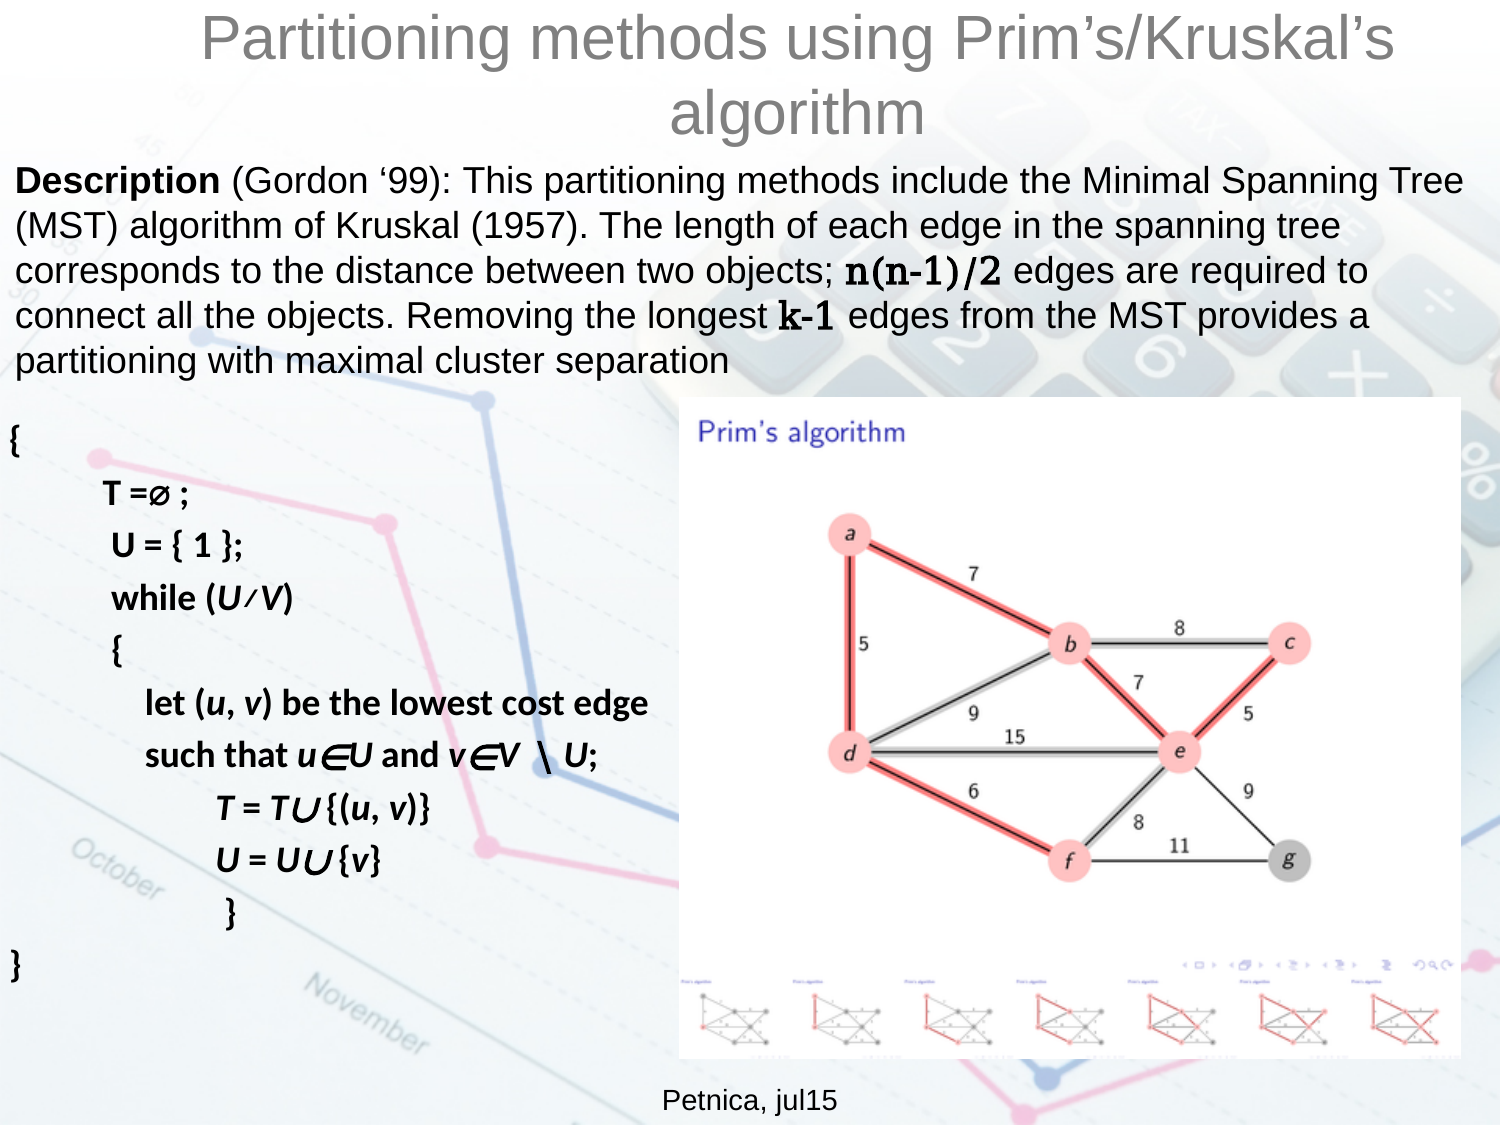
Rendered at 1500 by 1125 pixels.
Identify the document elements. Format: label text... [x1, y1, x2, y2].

picture [0, 279, 1500, 1125]
footer Petnica, jul15 [454, 1073, 1046, 1125]
text_box Description (Gordon ‘99): This partitioning methods include the Minimal Spanning Tree (MST) algorithm of Kruskal (1957). The length of each edge in the spanning tree corresponds to the distance between two objects; n(n-1)/2 edges are required to connect all the objects. Removing the longest k-1 edges from the MST provides a partitioning with maximal cluster separation [0, 148, 1500, 279]
list { T =⌀ ; U = { 1 }; while (U≠V) { let (u, v) be the lowest cost edge such that u∊U and v∊V ∖ U; T = T∪ {(u, v)} U = U∪ {v} } } [0, 302, 906, 793]
title Partitioning methods using Prim’s/Kruskal’s algorithm [122, 30, 1474, 114]
picture [0, 0, 1500, 148]
